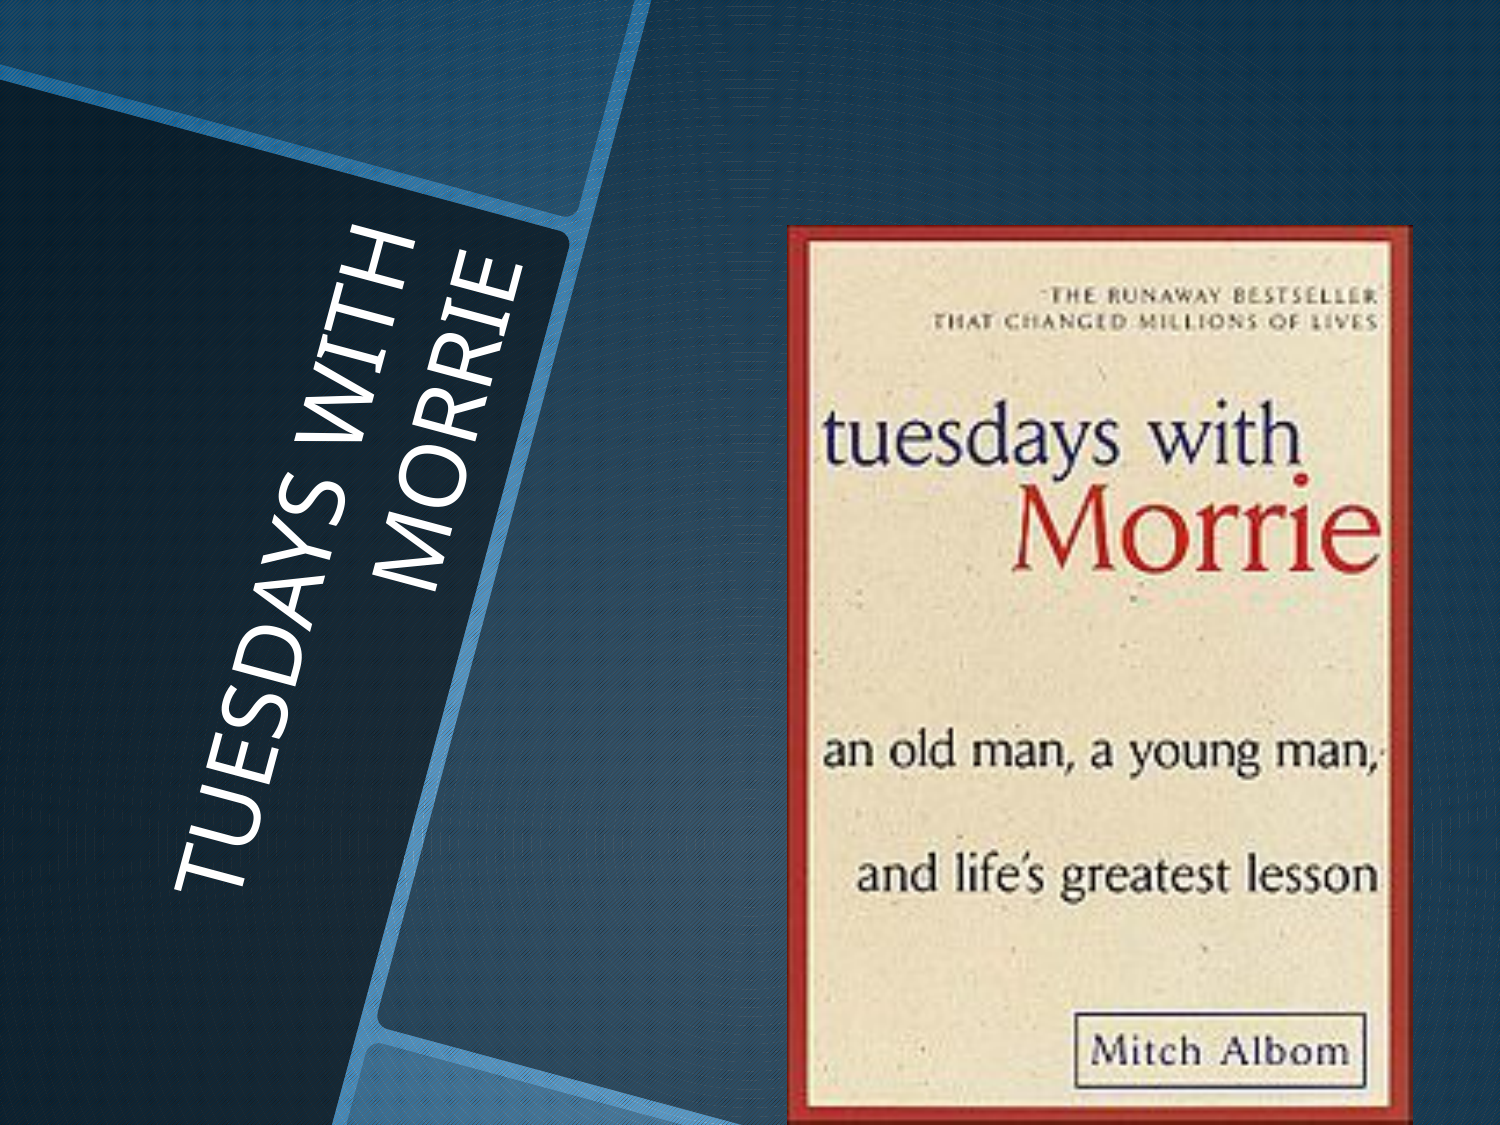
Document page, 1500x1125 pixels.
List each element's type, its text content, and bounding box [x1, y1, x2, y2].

title TUESDAYS WITH MORRIE [69, 181, 554, 1056]
picture [786, 225, 1413, 1125]
